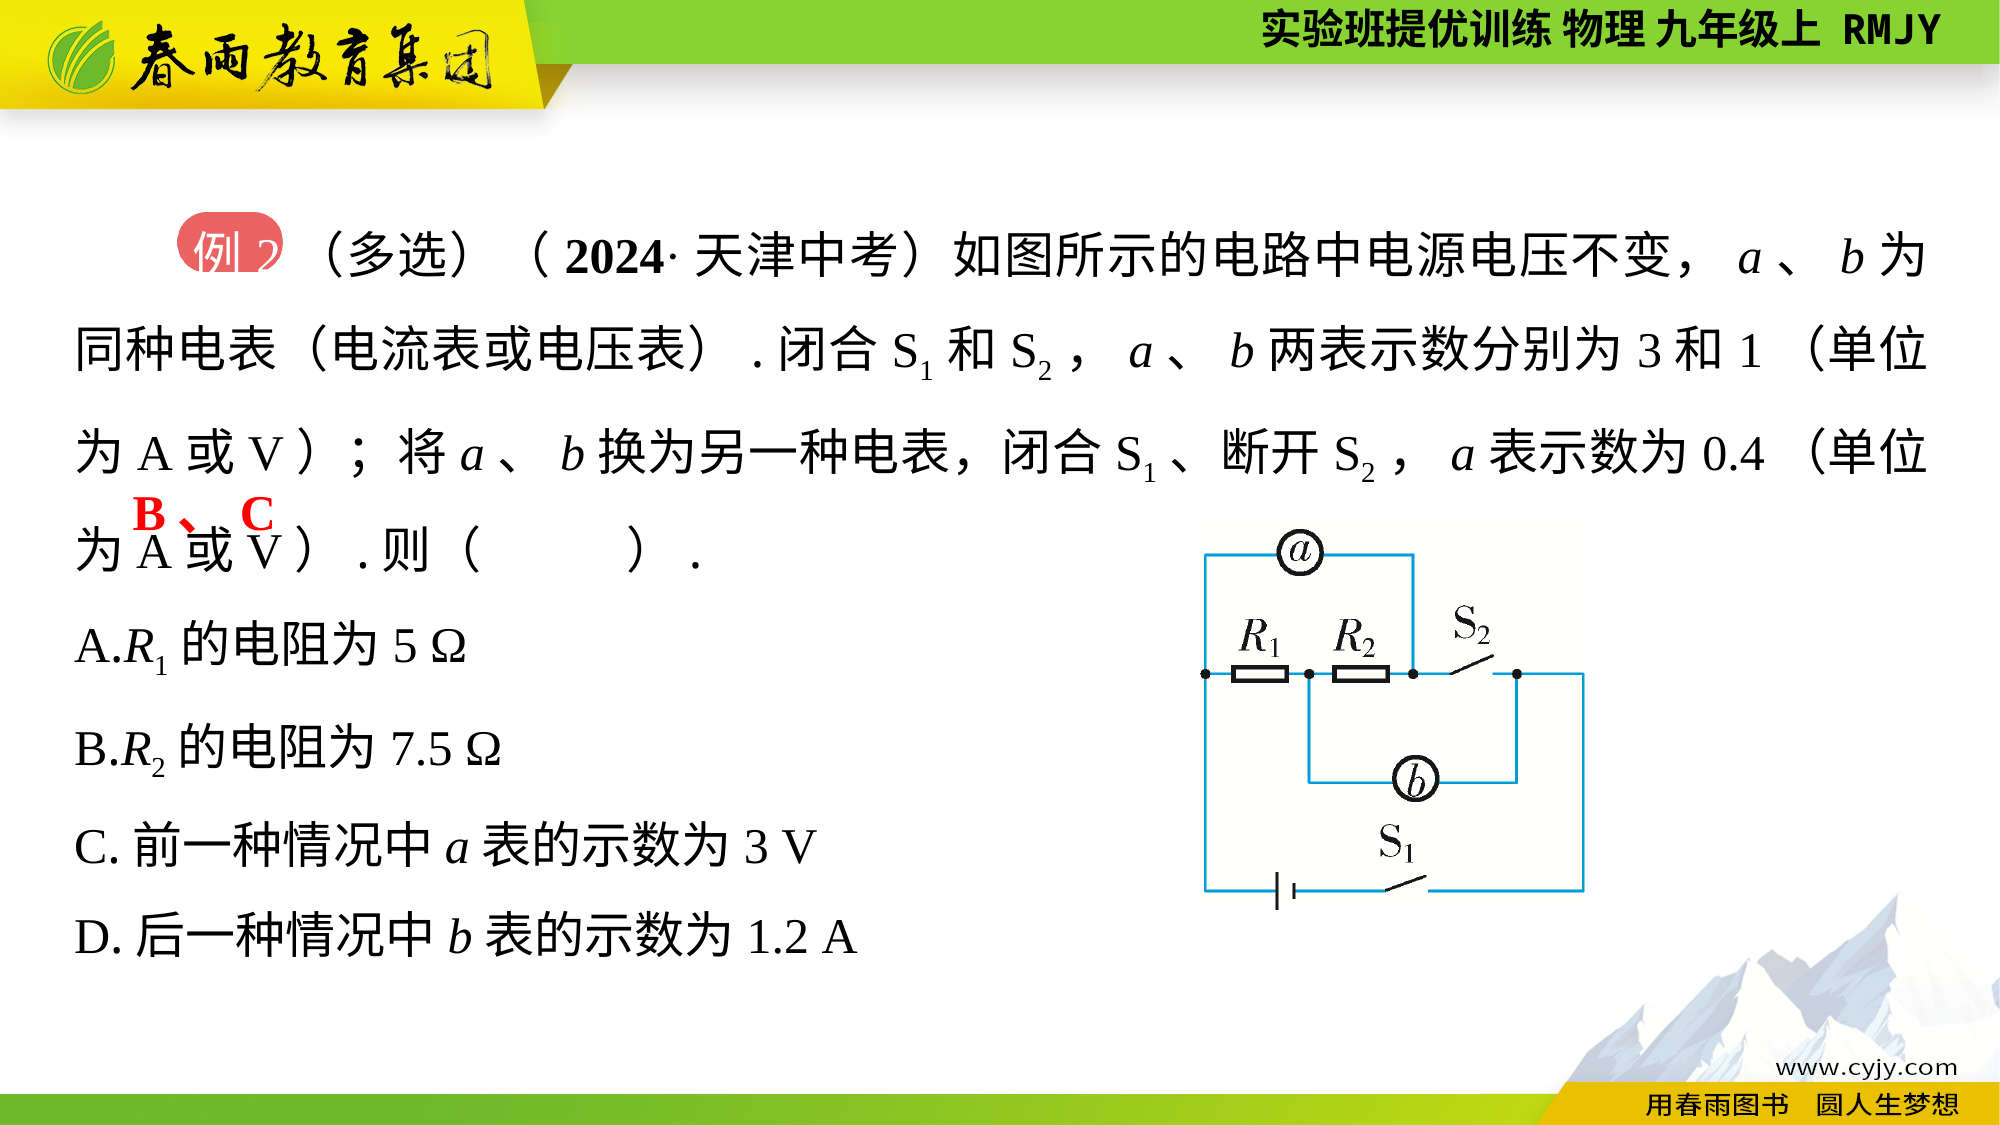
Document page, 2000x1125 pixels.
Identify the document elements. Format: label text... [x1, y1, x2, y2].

text_box B、C [117, 472, 291, 548]
picture [0, 0, 2000, 1125]
list 例2（多选）（2024·天津中考）如图所示的电路中电源电压不变，a、b为同种电表（电流表或电压表）.闭合S1和S2，a、b两表示数分别为3和1（单位为A或V）；将a、b换为另一种电表，闭合S1、断开S2，a表示数为0.4（单位为A或V）.则（ ）. A.R1的电阻为5 Ω B.R2的电阻为7.5 Ω C.前一种情况中a表的示数为3 V D.后一种情况中b表的示数为1.2 A [59, 186, 1944, 917]
